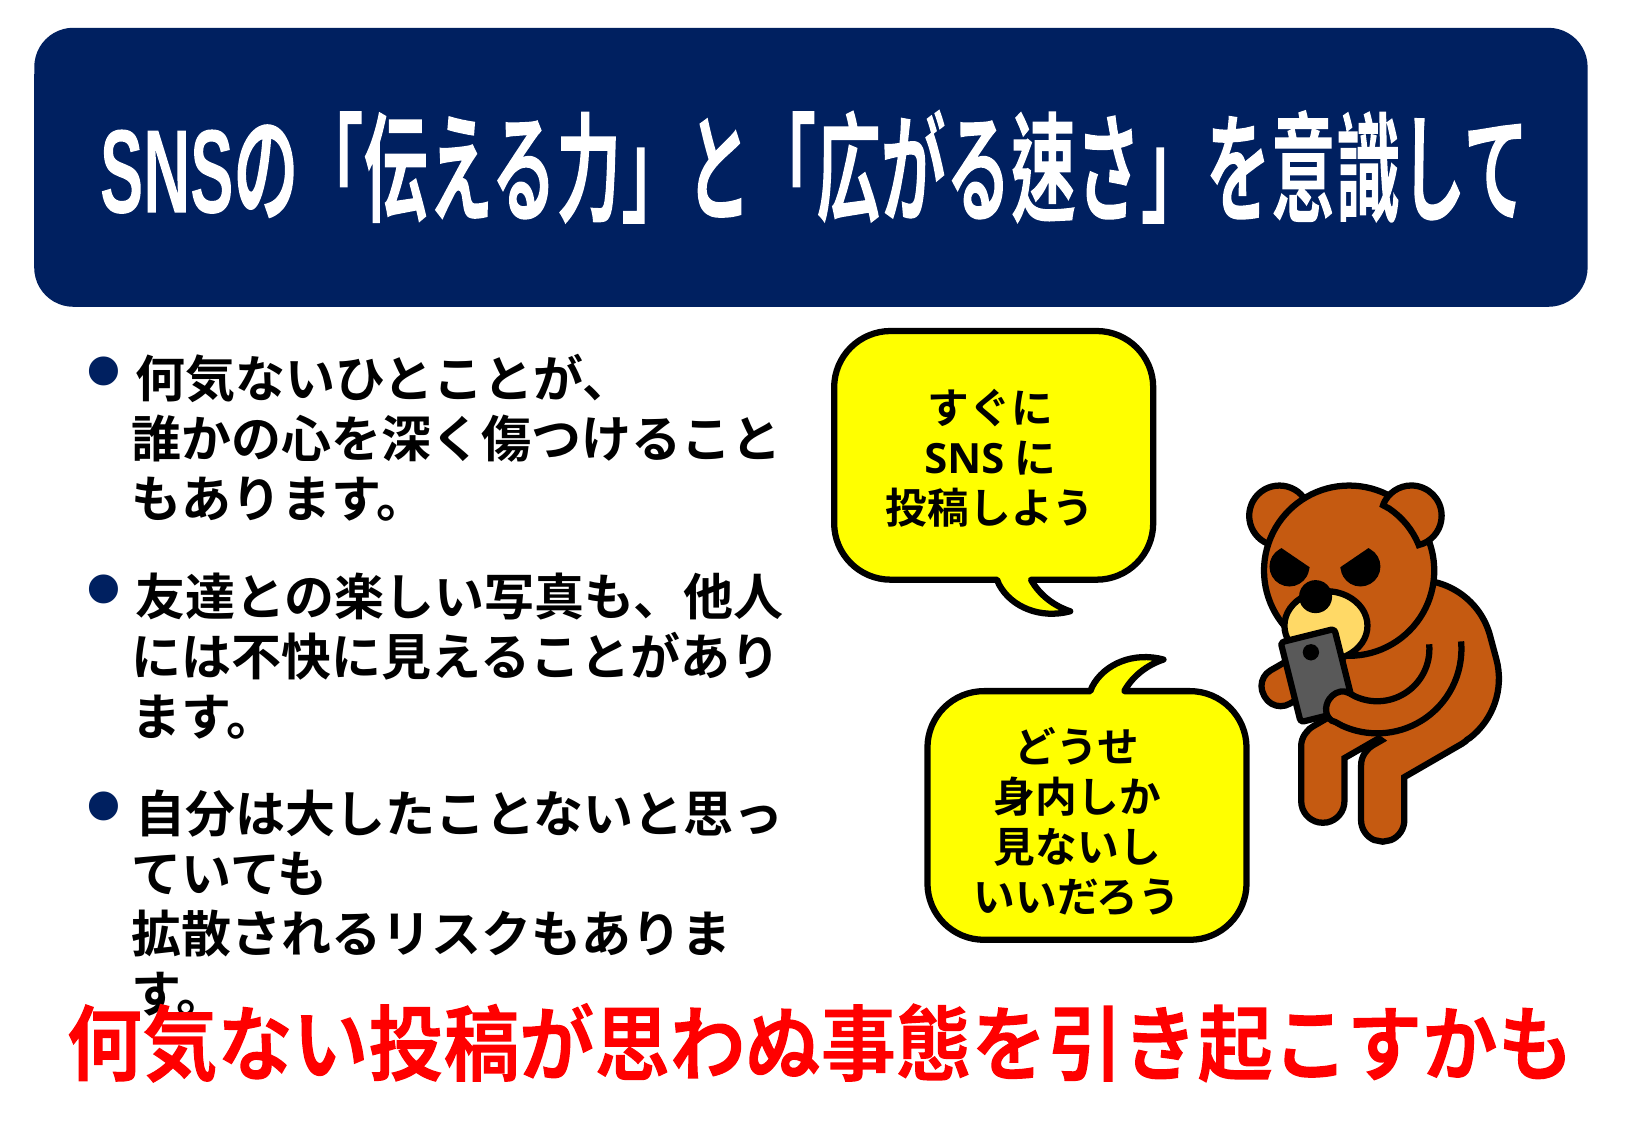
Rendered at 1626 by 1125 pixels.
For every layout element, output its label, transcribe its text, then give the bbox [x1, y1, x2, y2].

text_box すぐに SNSに 投稿しよう [828, 374, 1152, 540]
text_box 何気ないひとことが、 誰かの心を深く傷つけることもあります。 友達との楽しい写真も、他人には不快に見えることがあります。 自分は大したことないと思っていても 拡散されるリスクもあります。 [70, 340, 799, 1031]
text_box [946, 928, 1228, 942]
text_box [32, 25, 1590, 309]
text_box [1248, 485, 1518, 824]
text_box [1239, 715, 1249, 916]
text_box [833, 328, 1156, 616]
text_box どうせ 身内しか 見ないし いいだろう [915, 712, 1239, 928]
text_box [937, 655, 1237, 712]
